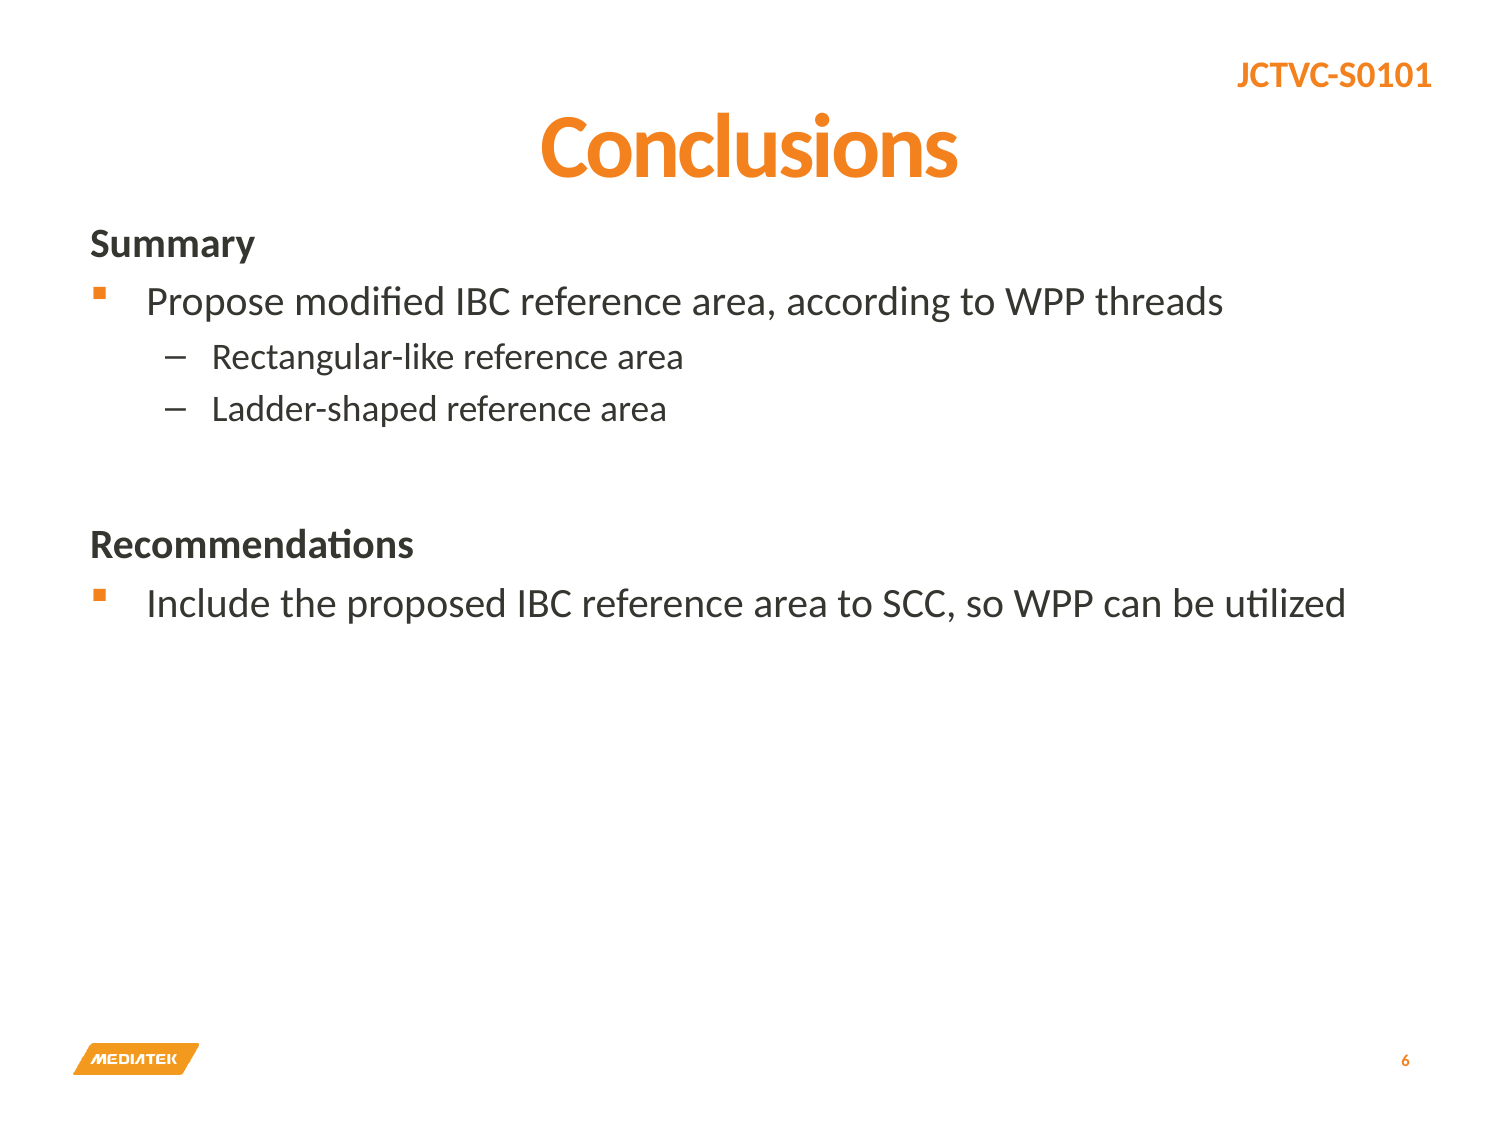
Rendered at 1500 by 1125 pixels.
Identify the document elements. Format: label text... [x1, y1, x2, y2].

slide_number 6 [1251, 1029, 1425, 1090]
title Conclusions [75, 99, 1425, 208]
list Summary Propose modified IBC reference area, according to WPP threads Rectangular-like reference area Ladder-shaped reference area Recommendations Include the proposed IBC reference area to SCC, so WPP can be utilized [75, 208, 1483, 990]
picture [73, 1043, 199, 1075]
